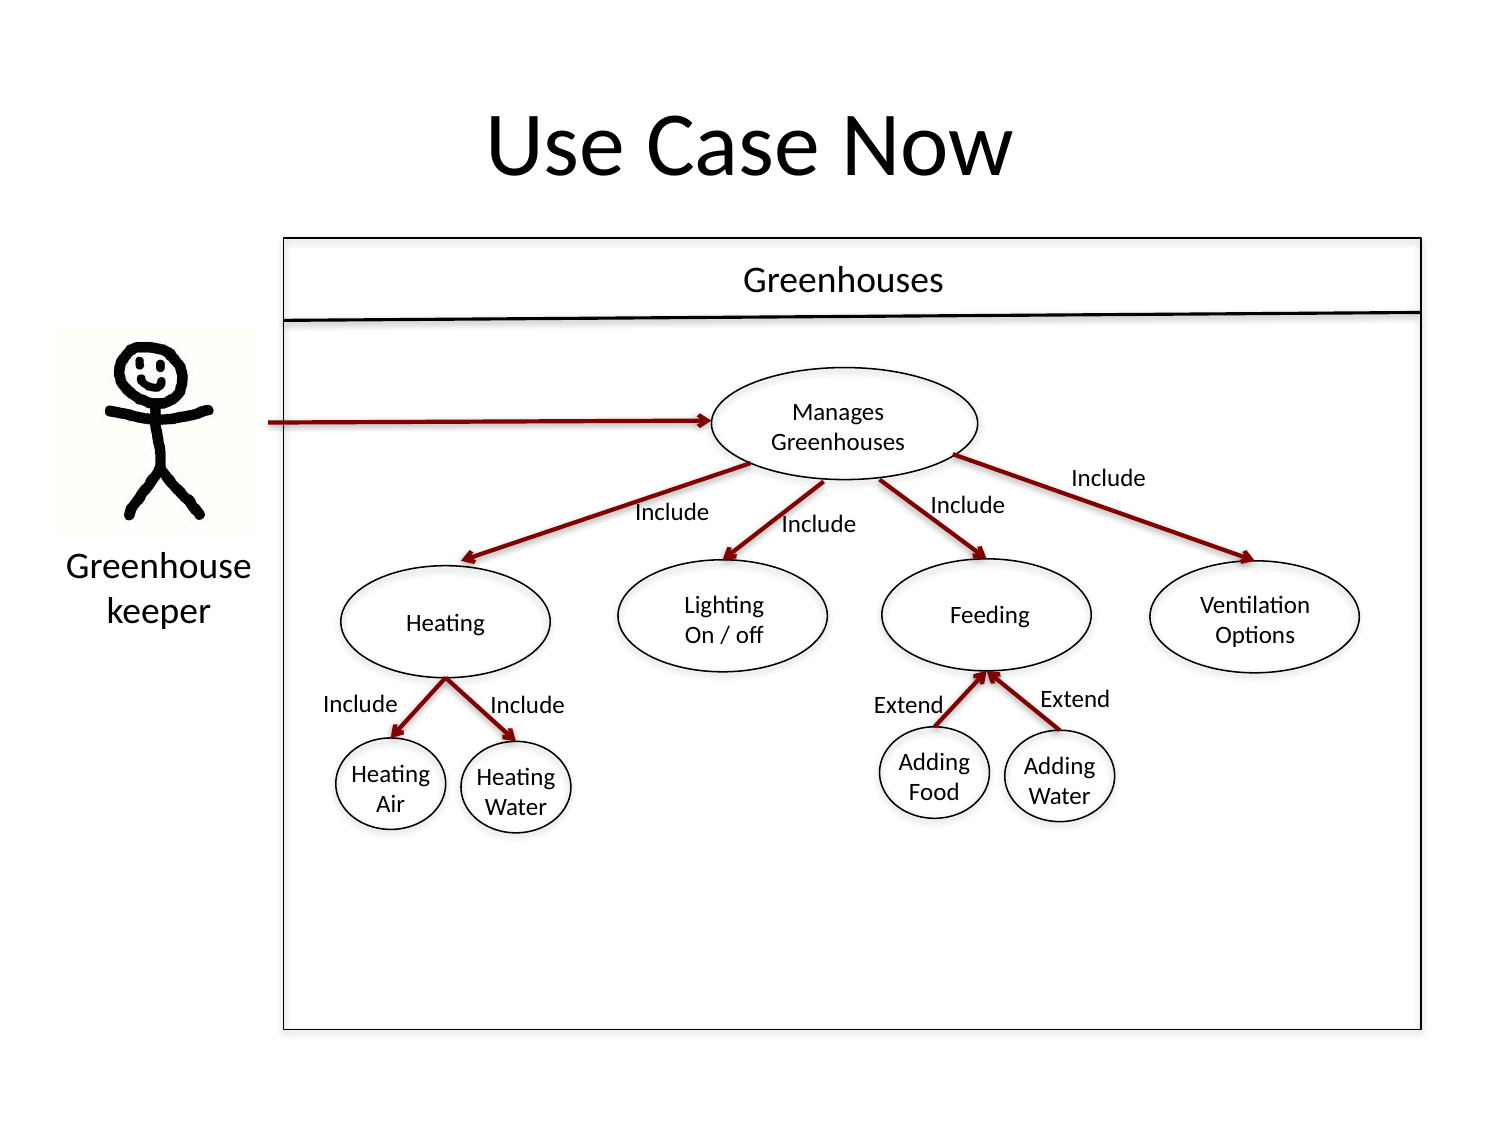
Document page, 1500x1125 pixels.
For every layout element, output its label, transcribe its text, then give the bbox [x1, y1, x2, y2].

title Use Case Now [75, 45, 1425, 233]
text_box [1033, 817, 1086, 823]
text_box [387, 680, 449, 736]
text_box Greenhouses [728, 247, 959, 308]
text_box [340, 564, 551, 678]
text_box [448, 674, 513, 745]
text_box Heating Air [335, 749, 446, 825]
text_box Include [517, 681, 583, 727]
text_box [658, 559, 829, 673]
text_box Ventilation Options [1185, 581, 1326, 656]
text_box Lighting On / off [669, 580, 780, 656]
text_box Include [828, 500, 874, 545]
text_box Heating [391, 599, 500, 644]
text_box [283, 237, 1422, 311]
text_box Adding Water [1004, 741, 1115, 817]
text_box [881, 567, 1092, 671]
text_box [711, 366, 979, 481]
text_box Adding Food [879, 738, 990, 814]
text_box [556, 366, 655, 657]
text_box [489, 828, 543, 834]
text_box [909, 814, 960, 820]
picture [55, 325, 255, 534]
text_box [932, 672, 988, 726]
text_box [952, 453, 1255, 561]
text_box Heating Water [460, 753, 571, 828]
text_box Include [305, 679, 386, 725]
text_box [478, 740, 554, 753]
text_box Include [659, 488, 717, 534]
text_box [879, 479, 947, 559]
text_box [1058, 729, 1097, 741]
text_box Extend [1059, 674, 1131, 720]
text_box [1149, 560, 1361, 674]
text_box [365, 825, 417, 831]
text_box [283, 328, 1422, 1030]
text_box [897, 726, 972, 738]
text_box Extend [854, 680, 927, 726]
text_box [993, 663, 1054, 738]
text_box Greenhouse keeper [51, 533, 267, 639]
text_box [353, 737, 428, 749]
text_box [283, 312, 1422, 321]
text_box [722, 481, 824, 560]
text_box Manages Greenhouses [756, 388, 921, 463]
